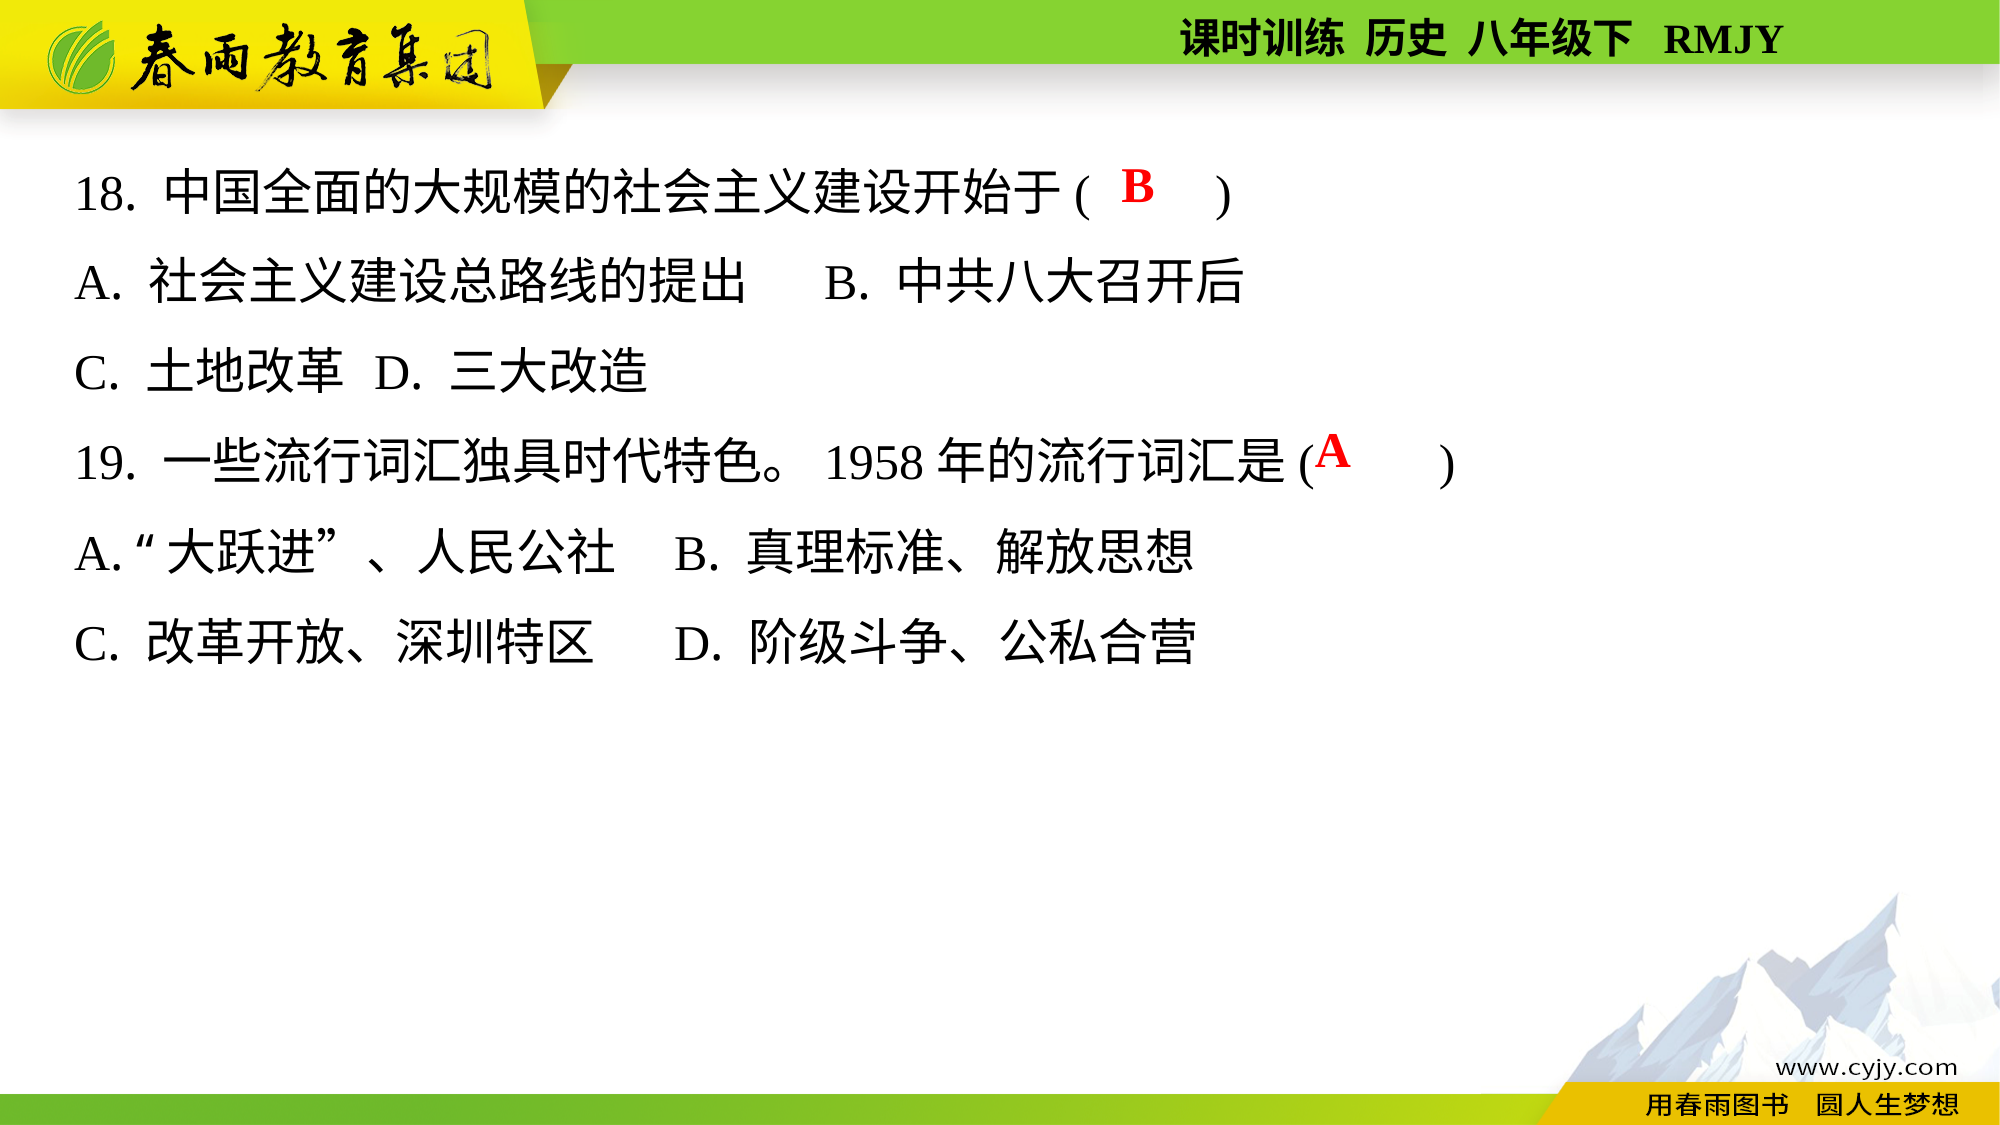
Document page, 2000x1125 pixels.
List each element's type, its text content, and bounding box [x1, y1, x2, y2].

text_box B [1106, 144, 1170, 220]
picture [0, 0, 2000, 1125]
text_box A [1299, 410, 1366, 486]
list 18. 中国全面的大规模的社会主义建设开始于( ) A. 社会主义建设总路线的提出 B. 中共八大召开后 C. 土地改革 D. 三大改造 19. 一些流行词汇独具时代特色。1958年的流行词汇是( ) A. “大跃进”、人民公社 B. 真理标准、解放思想 C. 改革开放、深圳特区 D. 阶级斗争、公私合营 [59, 122, 1944, 683]
